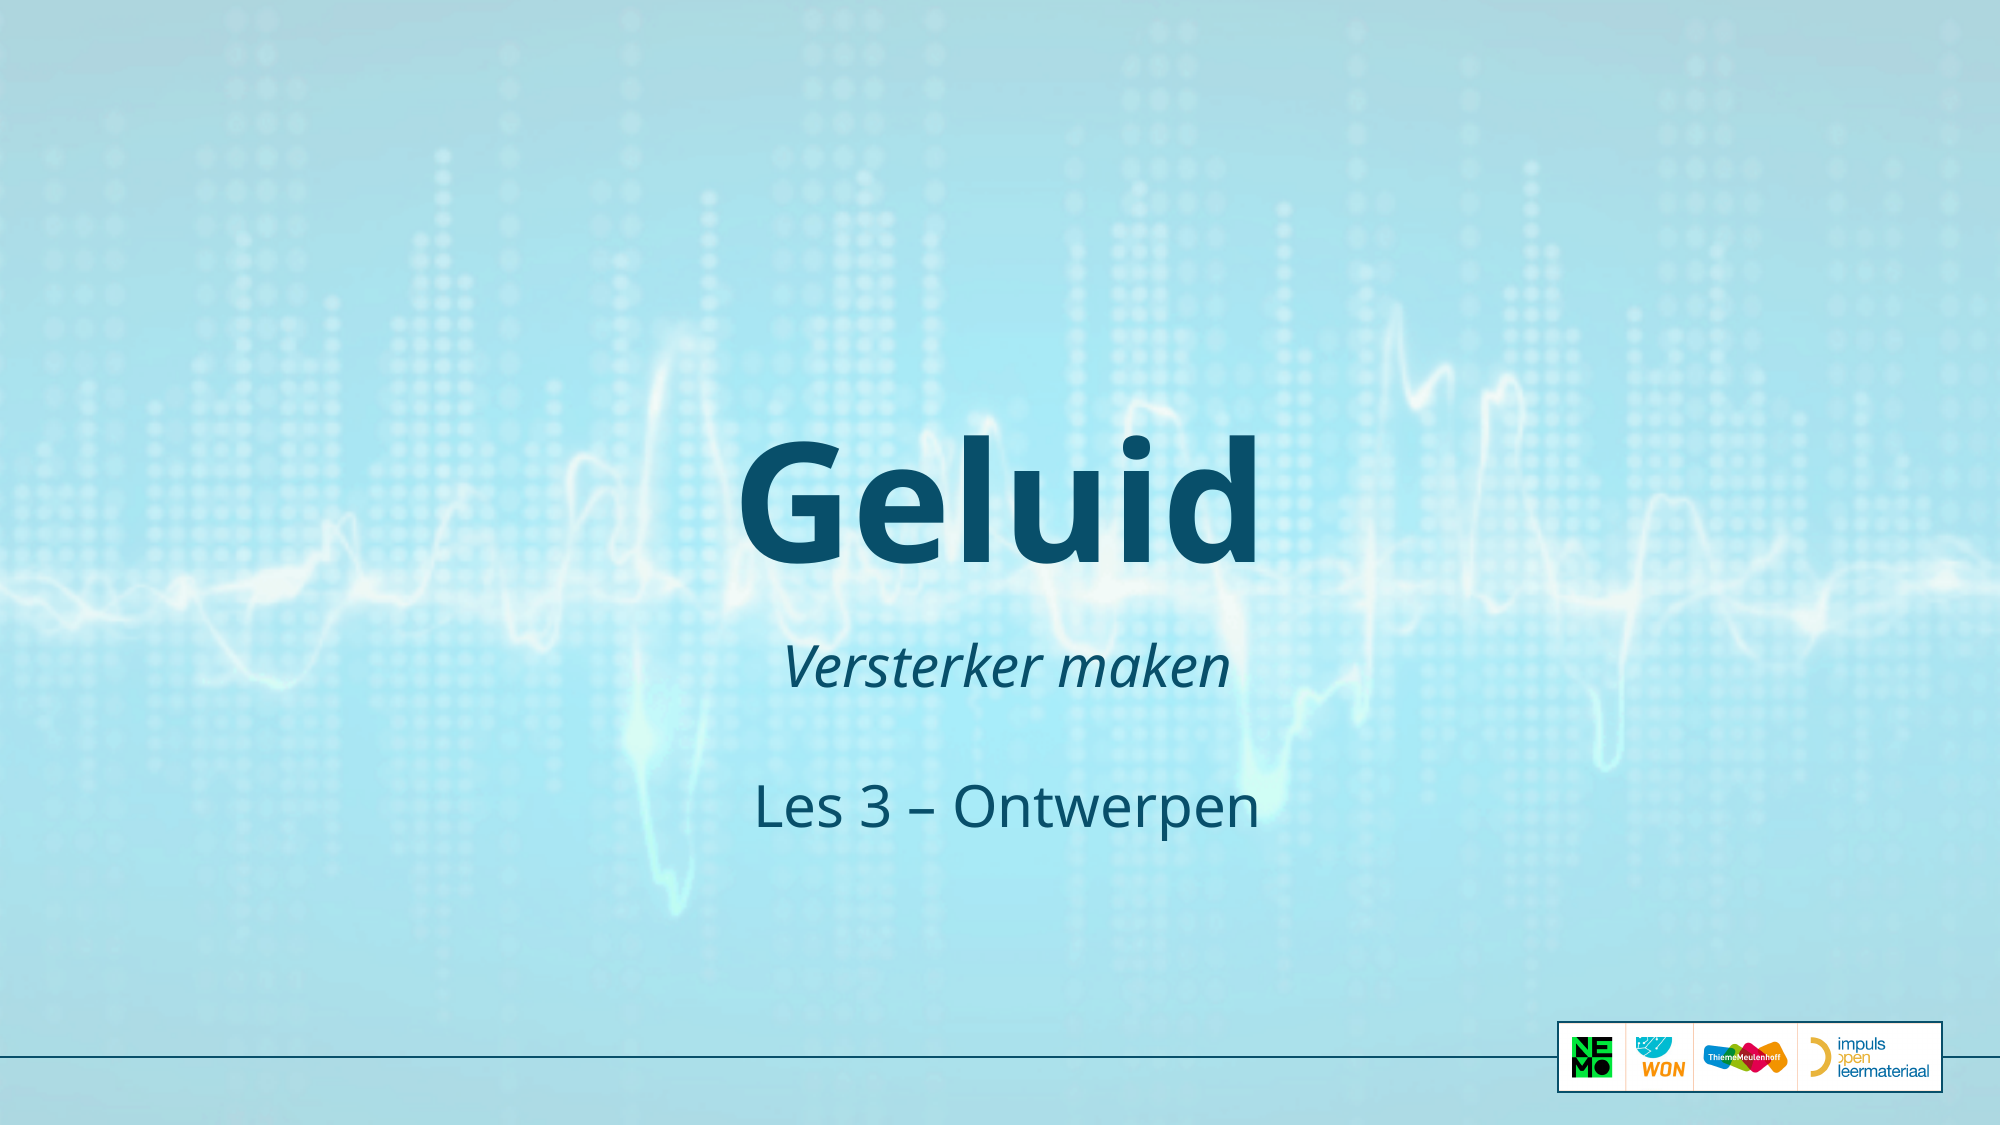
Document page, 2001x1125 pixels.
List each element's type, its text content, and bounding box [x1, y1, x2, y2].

picture [0, 0, 2000, 1055]
picture [0, 1059, 2000, 1125]
list Versterker maken Les 3 – Ontwerpen [90, 629, 1925, 897]
picture [1560, 1024, 1940, 1090]
title Geluid [90, 90, 1910, 596]
